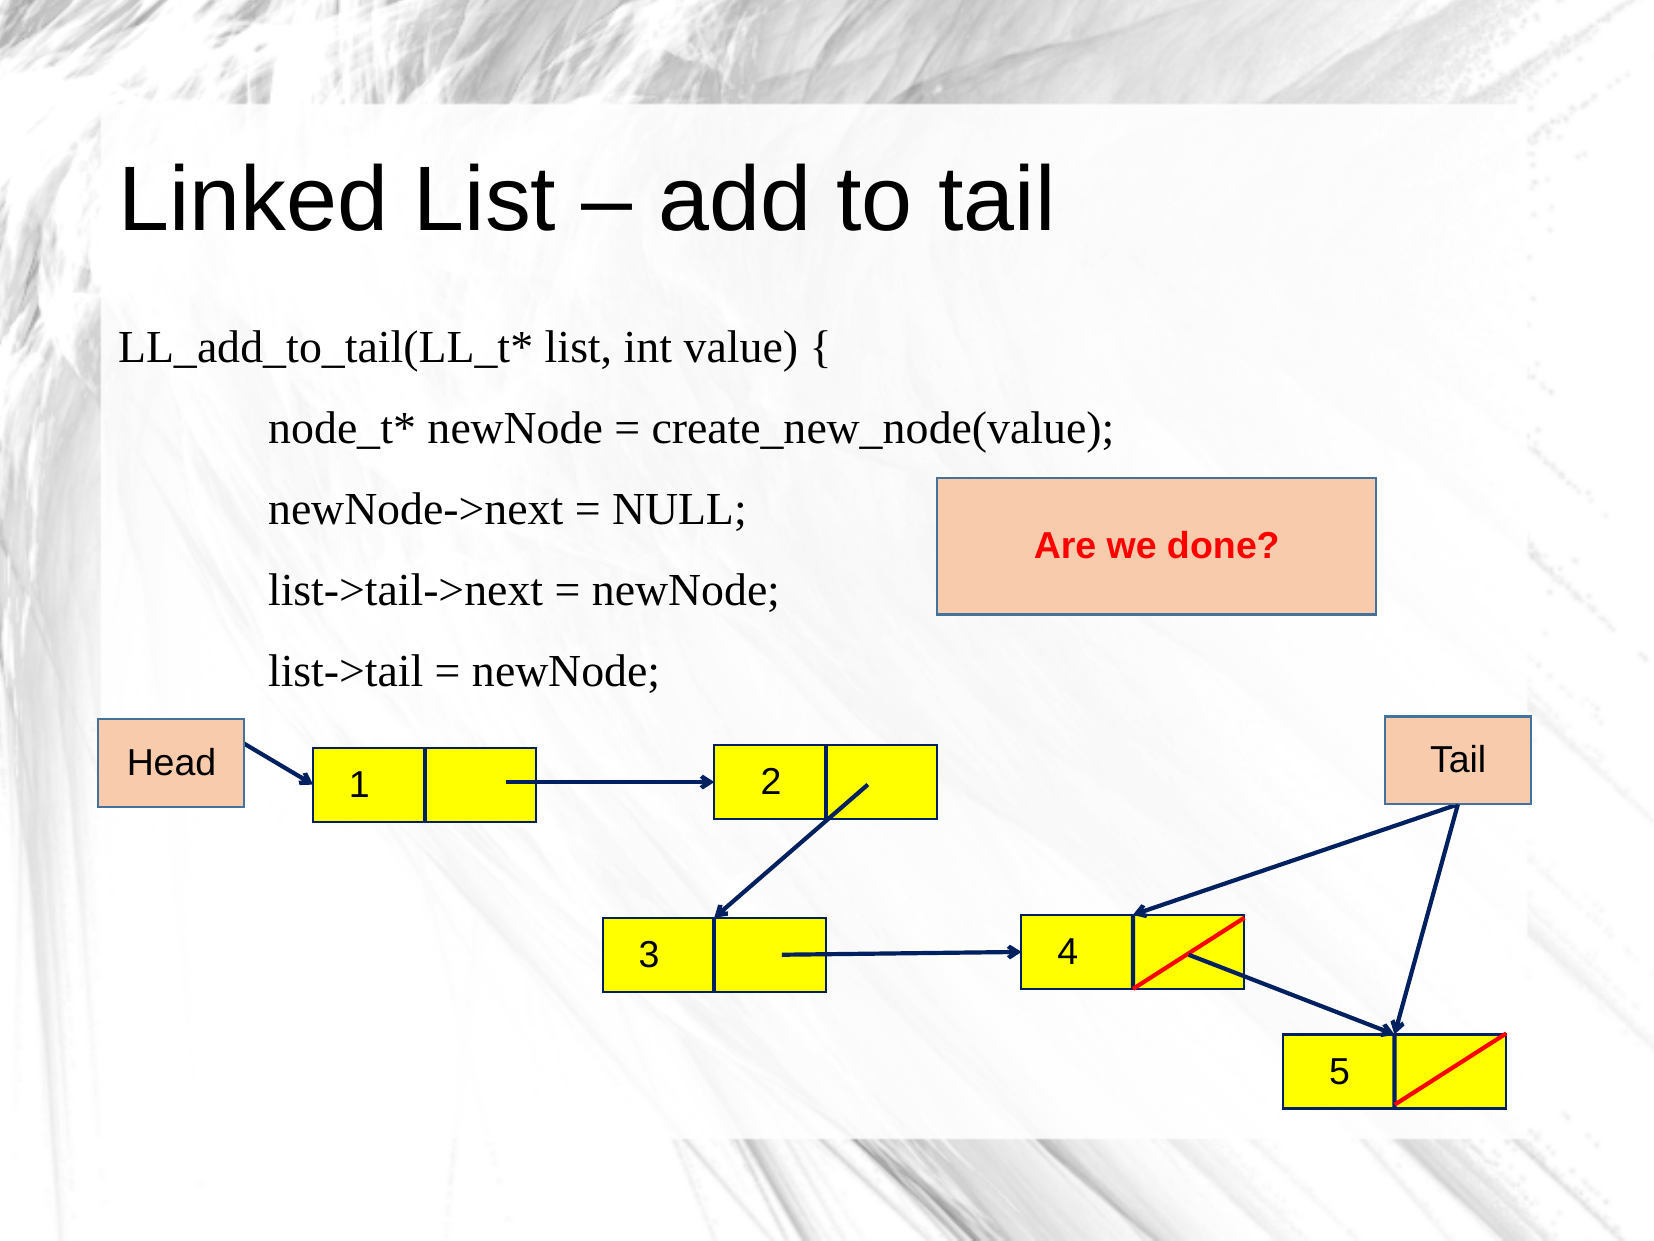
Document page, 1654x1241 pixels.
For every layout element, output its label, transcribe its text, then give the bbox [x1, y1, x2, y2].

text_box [240, 741, 314, 785]
title Linked List – add to tail [118, 112, 1506, 281]
text_box Tail [1384, 716, 1532, 805]
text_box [313, 747, 537, 822]
list LL_add_to_tail(LL_t* list, int value) { node_t* newNode = create_new_node(value); newNode->next = NULL; list->tail->next = newNode; list->tail = newNode; [118, 319, 1571, 1109]
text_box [714, 784, 868, 918]
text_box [1282, 1035, 1506, 1109]
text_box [1132, 804, 1394, 915]
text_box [1394, 1033, 1507, 1105]
picture [0, 0, 1654, 1241]
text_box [781, 951, 1021, 955]
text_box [714, 745, 938, 820]
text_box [1132, 917, 1245, 989]
text_box Are we done? [937, 478, 1377, 615]
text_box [1394, 804, 1458, 1035]
text_box Head [98, 719, 245, 808]
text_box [1021, 914, 1245, 989]
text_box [1188, 954, 1394, 1035]
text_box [602, 917, 826, 992]
